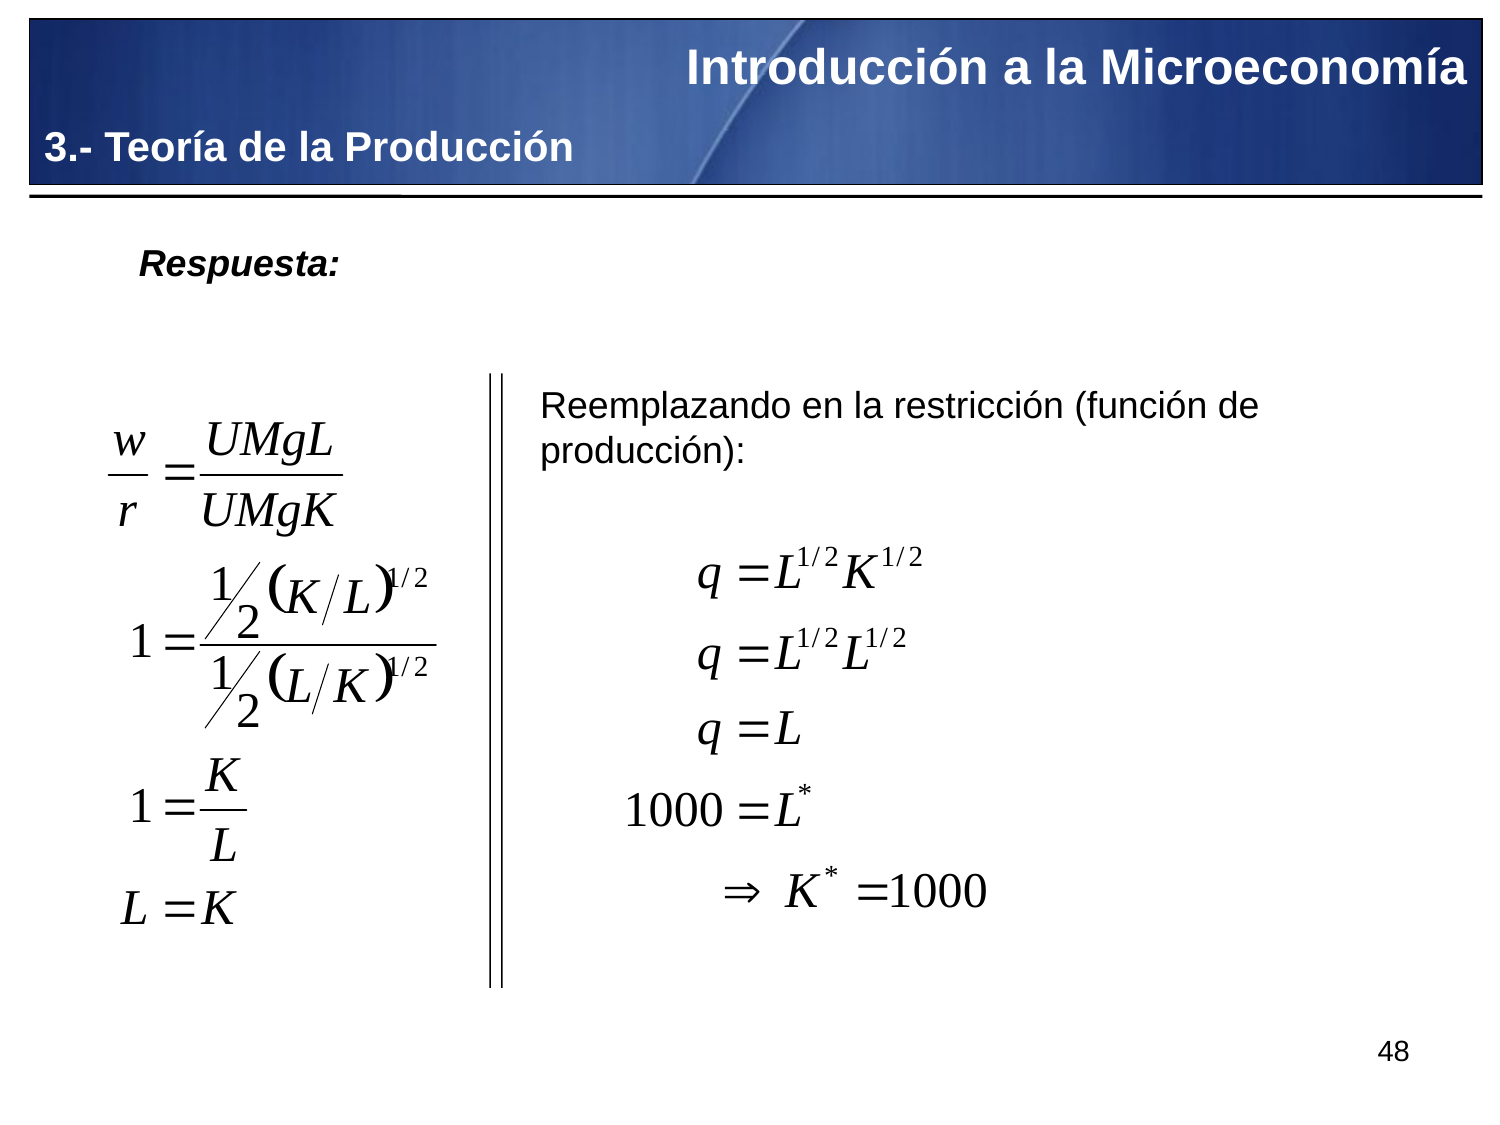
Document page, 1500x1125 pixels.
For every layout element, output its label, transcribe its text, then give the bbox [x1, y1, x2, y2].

text_box Introducción a la Microeconomía [608, 26, 1483, 102]
text_box 3.- Teoría de la Producción [29, 112, 632, 178]
text_box Respuesta: [123, 231, 372, 292]
text_box Reemplazando en la restricción (función de producción): [525, 373, 1294, 479]
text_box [99, 408, 447, 934]
text_box [29, 19, 1483, 185]
slide_number 48 [1074, 1024, 1426, 1103]
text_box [621, 532, 997, 921]
